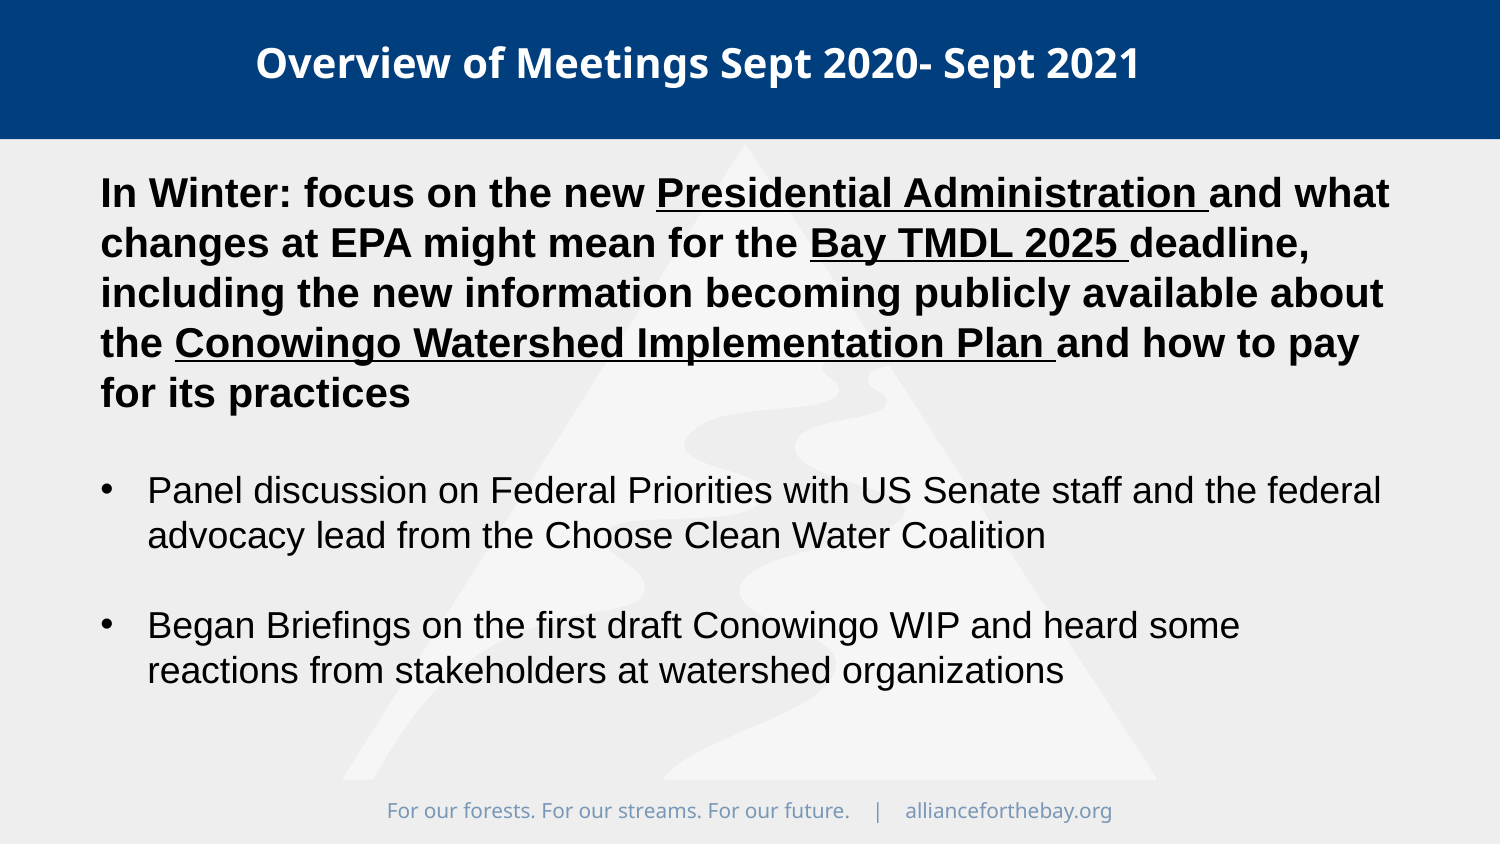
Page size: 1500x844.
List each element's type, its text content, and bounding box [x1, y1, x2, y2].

text_box Overview of Meetings Sept 2020- Sept 2021 [92, 29, 1305, 95]
text_box In Winter: focus on the new Presidential Administration and what changes at EPA might mean for the Bay TMDL 2025 deadline, including the new information becoming publicly available about the Conowingo Watershed Implementation Plan and how to pay for its practices Panel discussion on Federal Priorities with US Senate staff and the federal advocacy lead from the Choose Clean Water Coalition Began Briefings on the first draft Conowingo WIP and heard some reactions from stakeholders at watershed organizations [92, 158, 1408, 699]
text_box [0, 0, 1500, 140]
